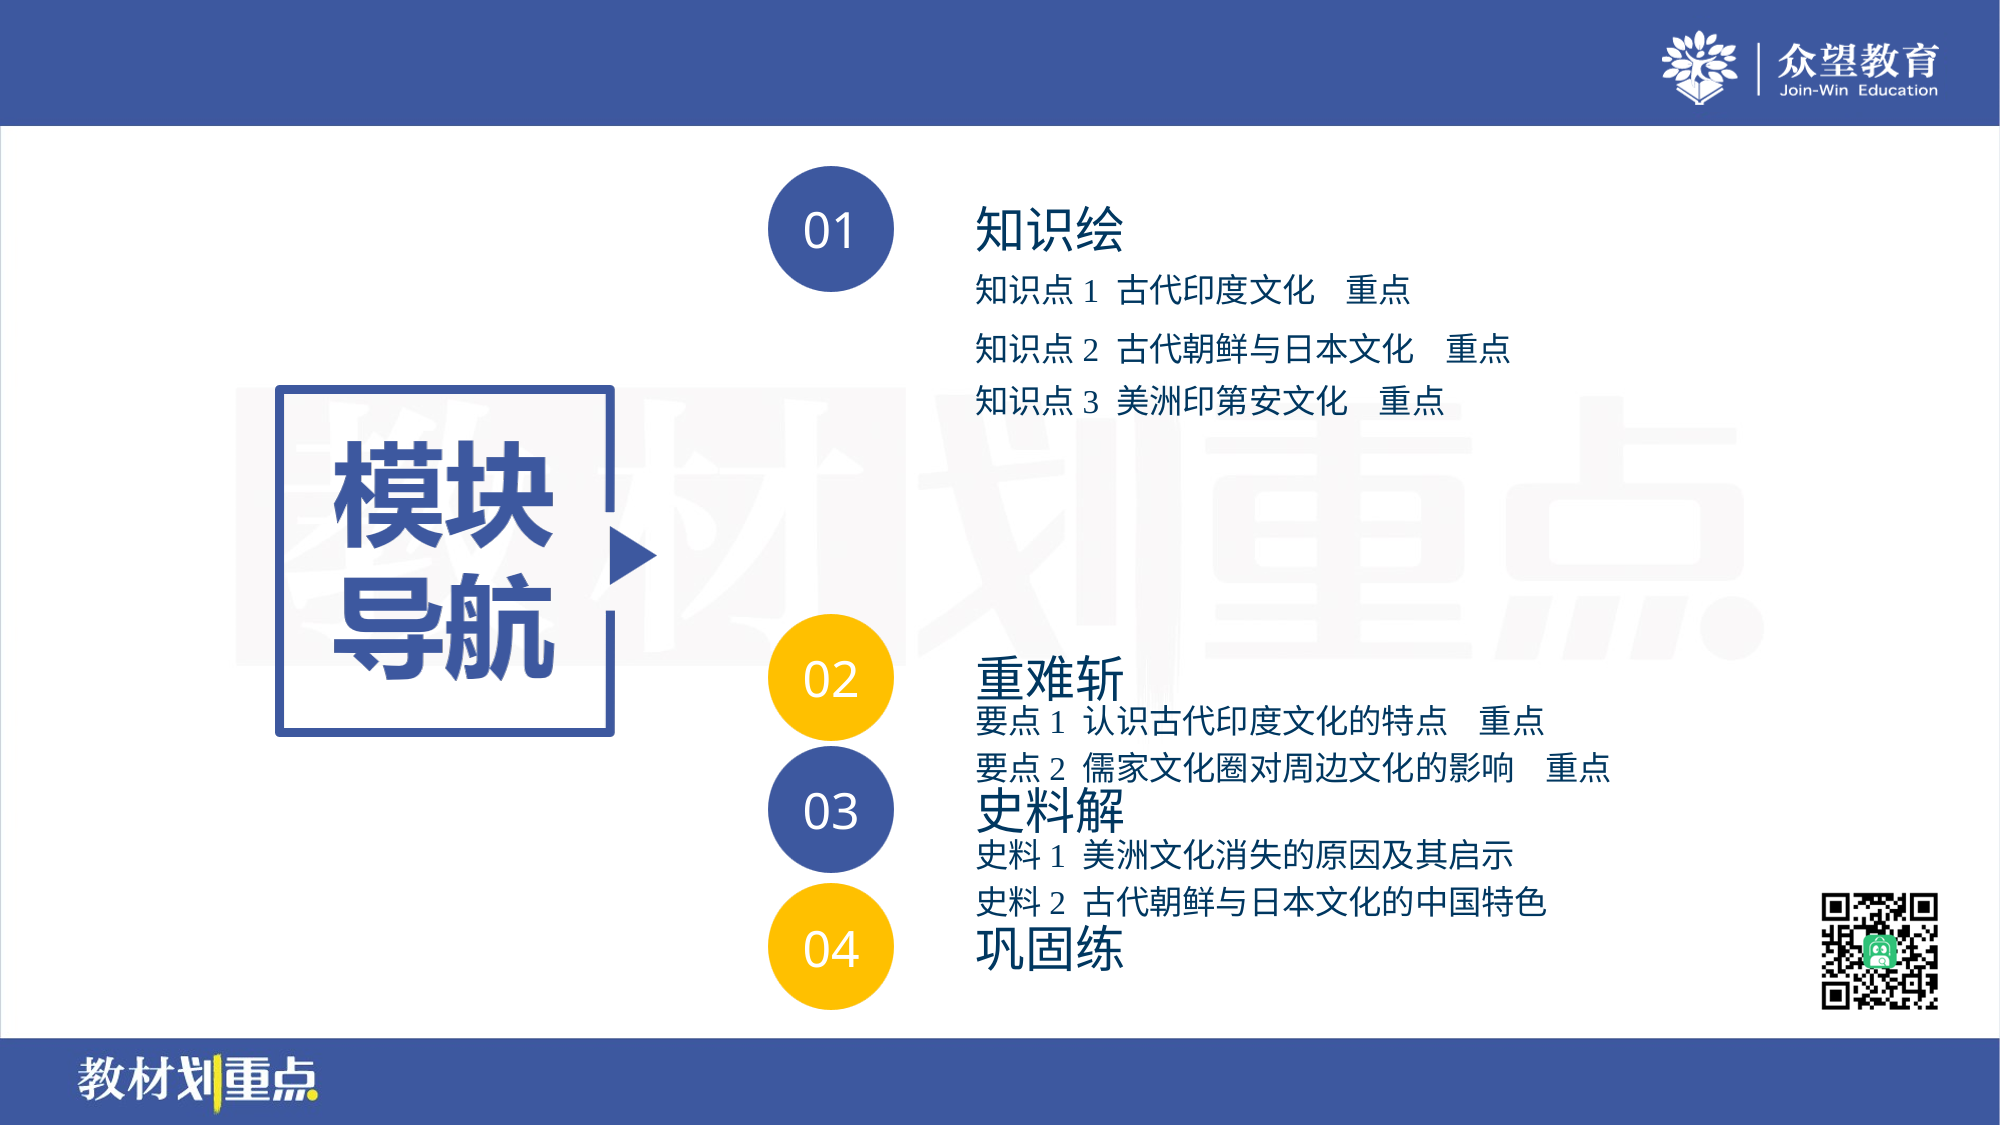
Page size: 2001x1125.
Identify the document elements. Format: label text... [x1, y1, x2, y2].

text_box 知识点2 古代朝鲜与日本文化 重点 [975, 319, 1979, 366]
text_box 要点2 儒家文化圈对周边文化的影响 重点 [975, 738, 1979, 785]
text_box 要点1 认识古代印度文化的特点 重点 [975, 691, 1979, 738]
picture [0, 0, 2000, 1125]
text_box 知识点3 美洲印第安文化 重点 [975, 371, 1979, 419]
text_box 知识点1 古代印度文化 重点 [975, 261, 1979, 308]
text_box 史料2 古代朝鲜与日本文化的中国特色 [975, 872, 1979, 920]
text_box 史料1 美洲文化消失的原因及其启示 [975, 825, 1979, 872]
